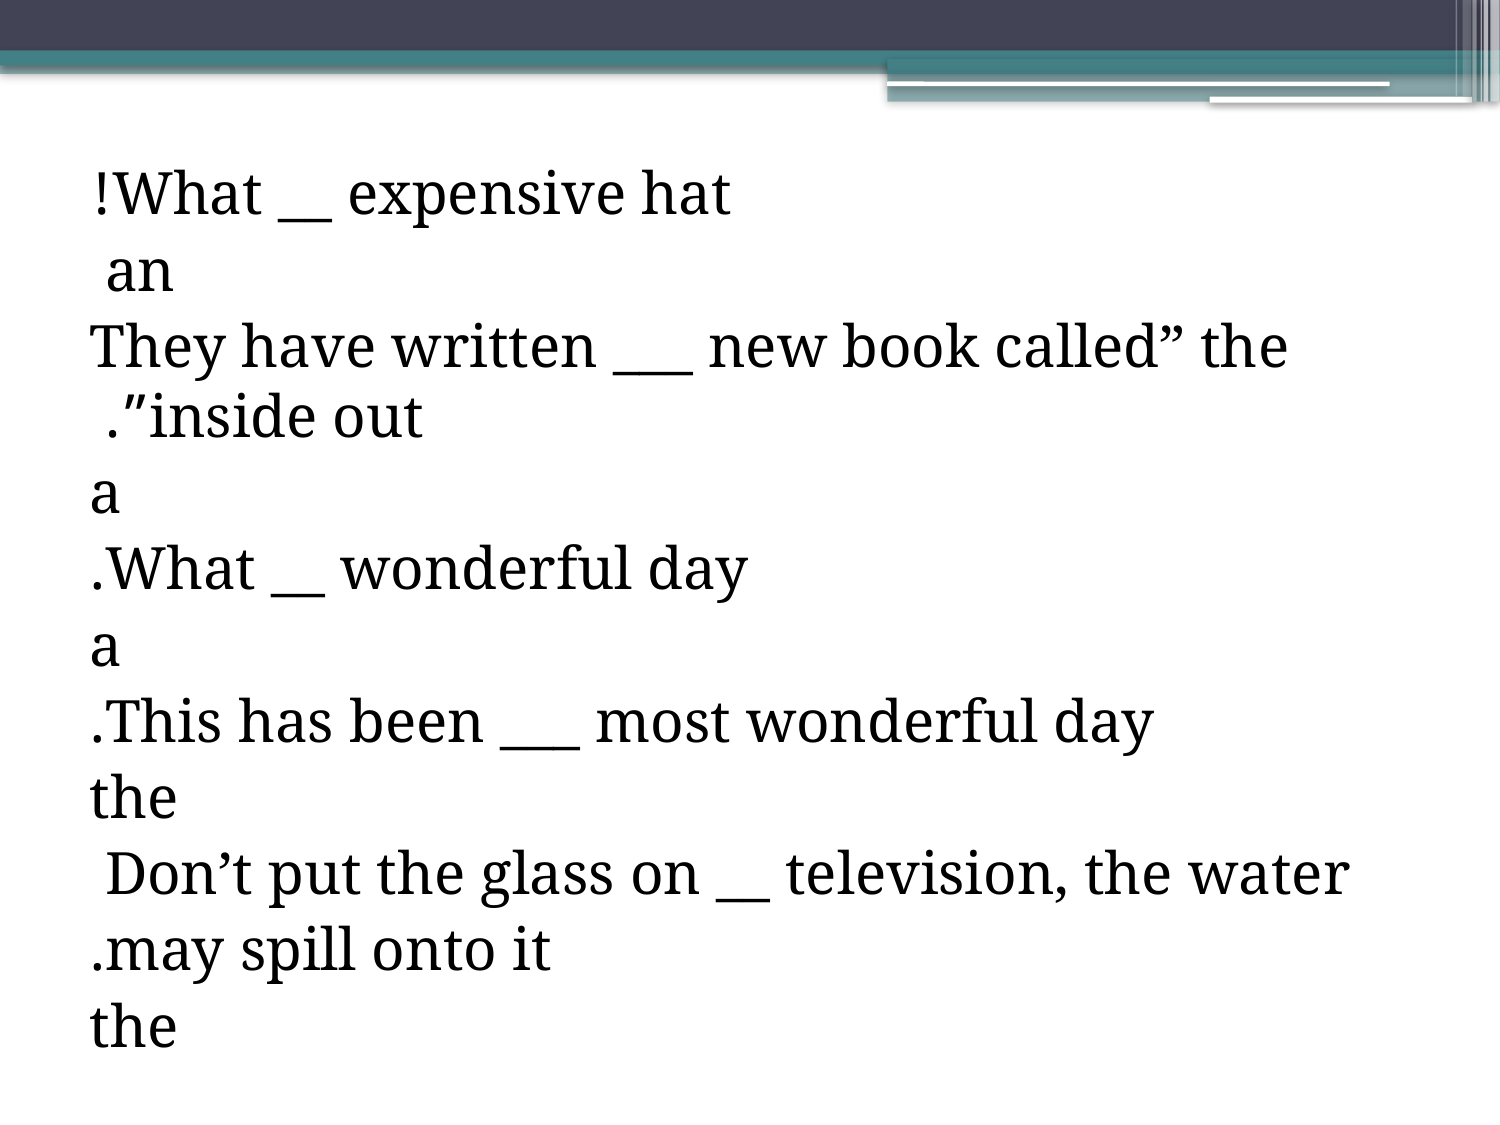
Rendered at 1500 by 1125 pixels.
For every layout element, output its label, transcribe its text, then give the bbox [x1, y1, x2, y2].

list What __ expensive hat! an They have written ___ new book called” the inside out”. a What __ wonderful day. a This has been ___ most wonderful day. the Don’t put the glass on __ television, the water may spill onto it. the [75, 149, 1425, 1079]
